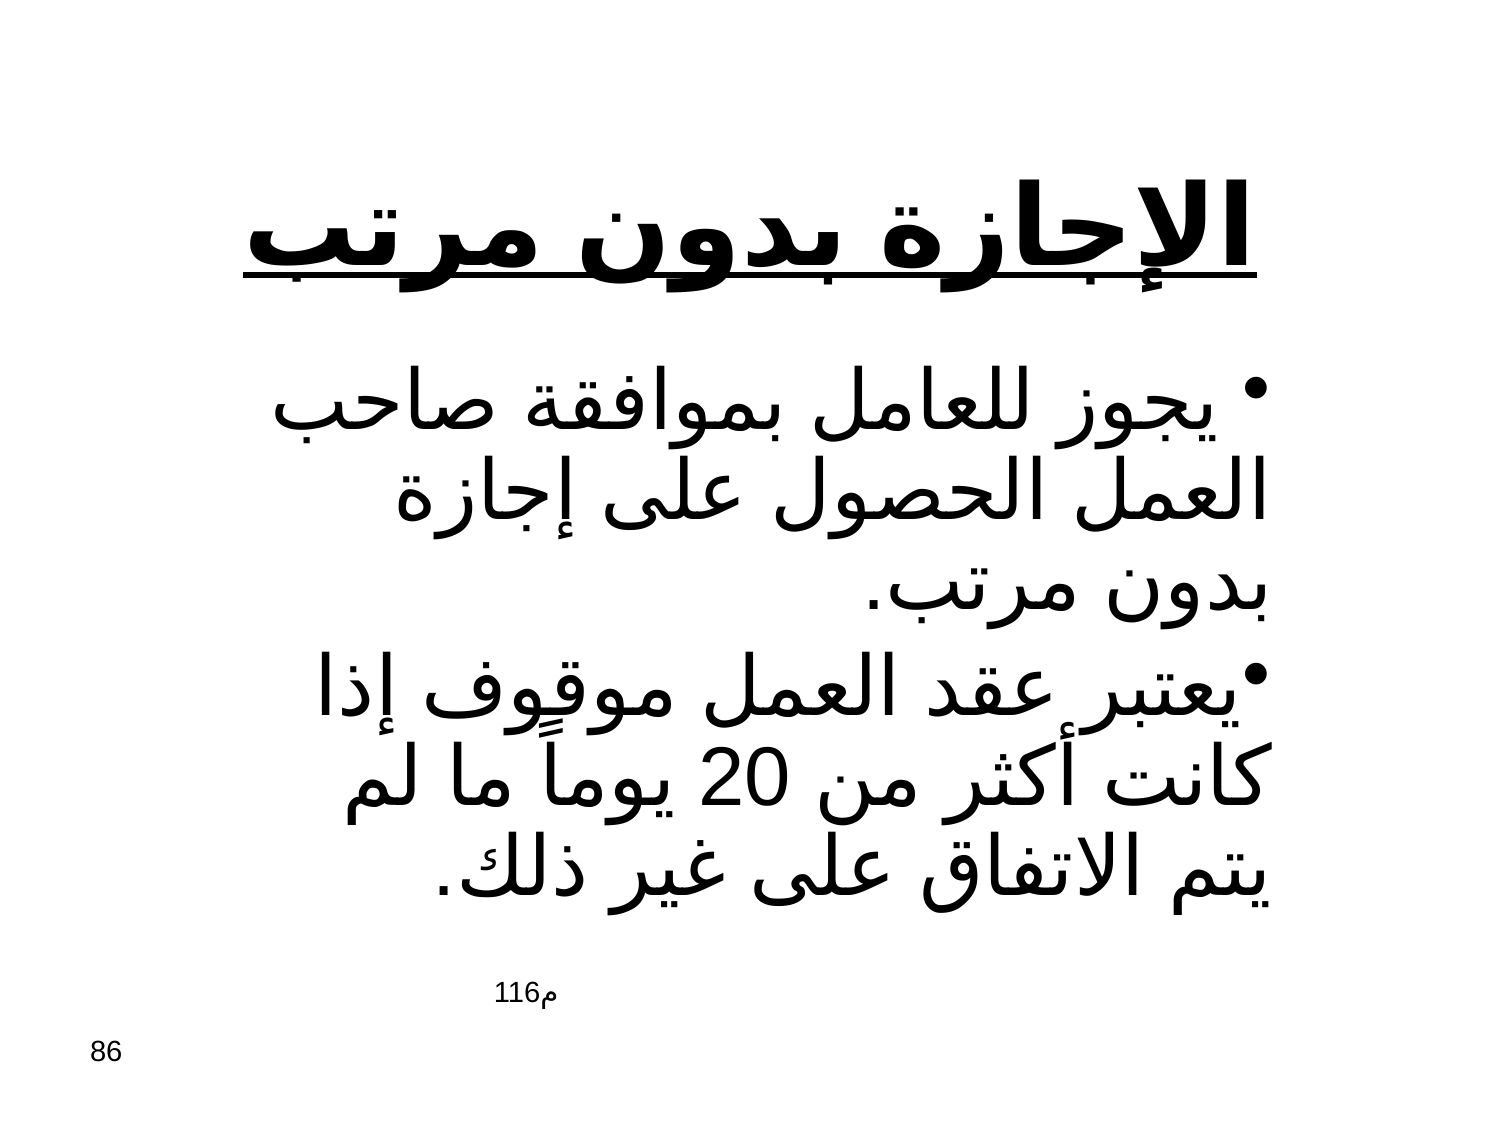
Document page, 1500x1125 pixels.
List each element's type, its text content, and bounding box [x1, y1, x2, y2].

subtitle يجوز للعامل بموافقة صاحب العمل الحصول على إجازة بدون مرتب. يعتبر عقد العمل موقوف إذا كانت أكثر من 20 يوماً ما لم يتم الاتفاق على غير ذلك. م116 [237, 349, 1288, 951]
slide_number 86 [74, 1024, 426, 1103]
title الإجازة بدون مرتب [112, 99, 1388, 342]
